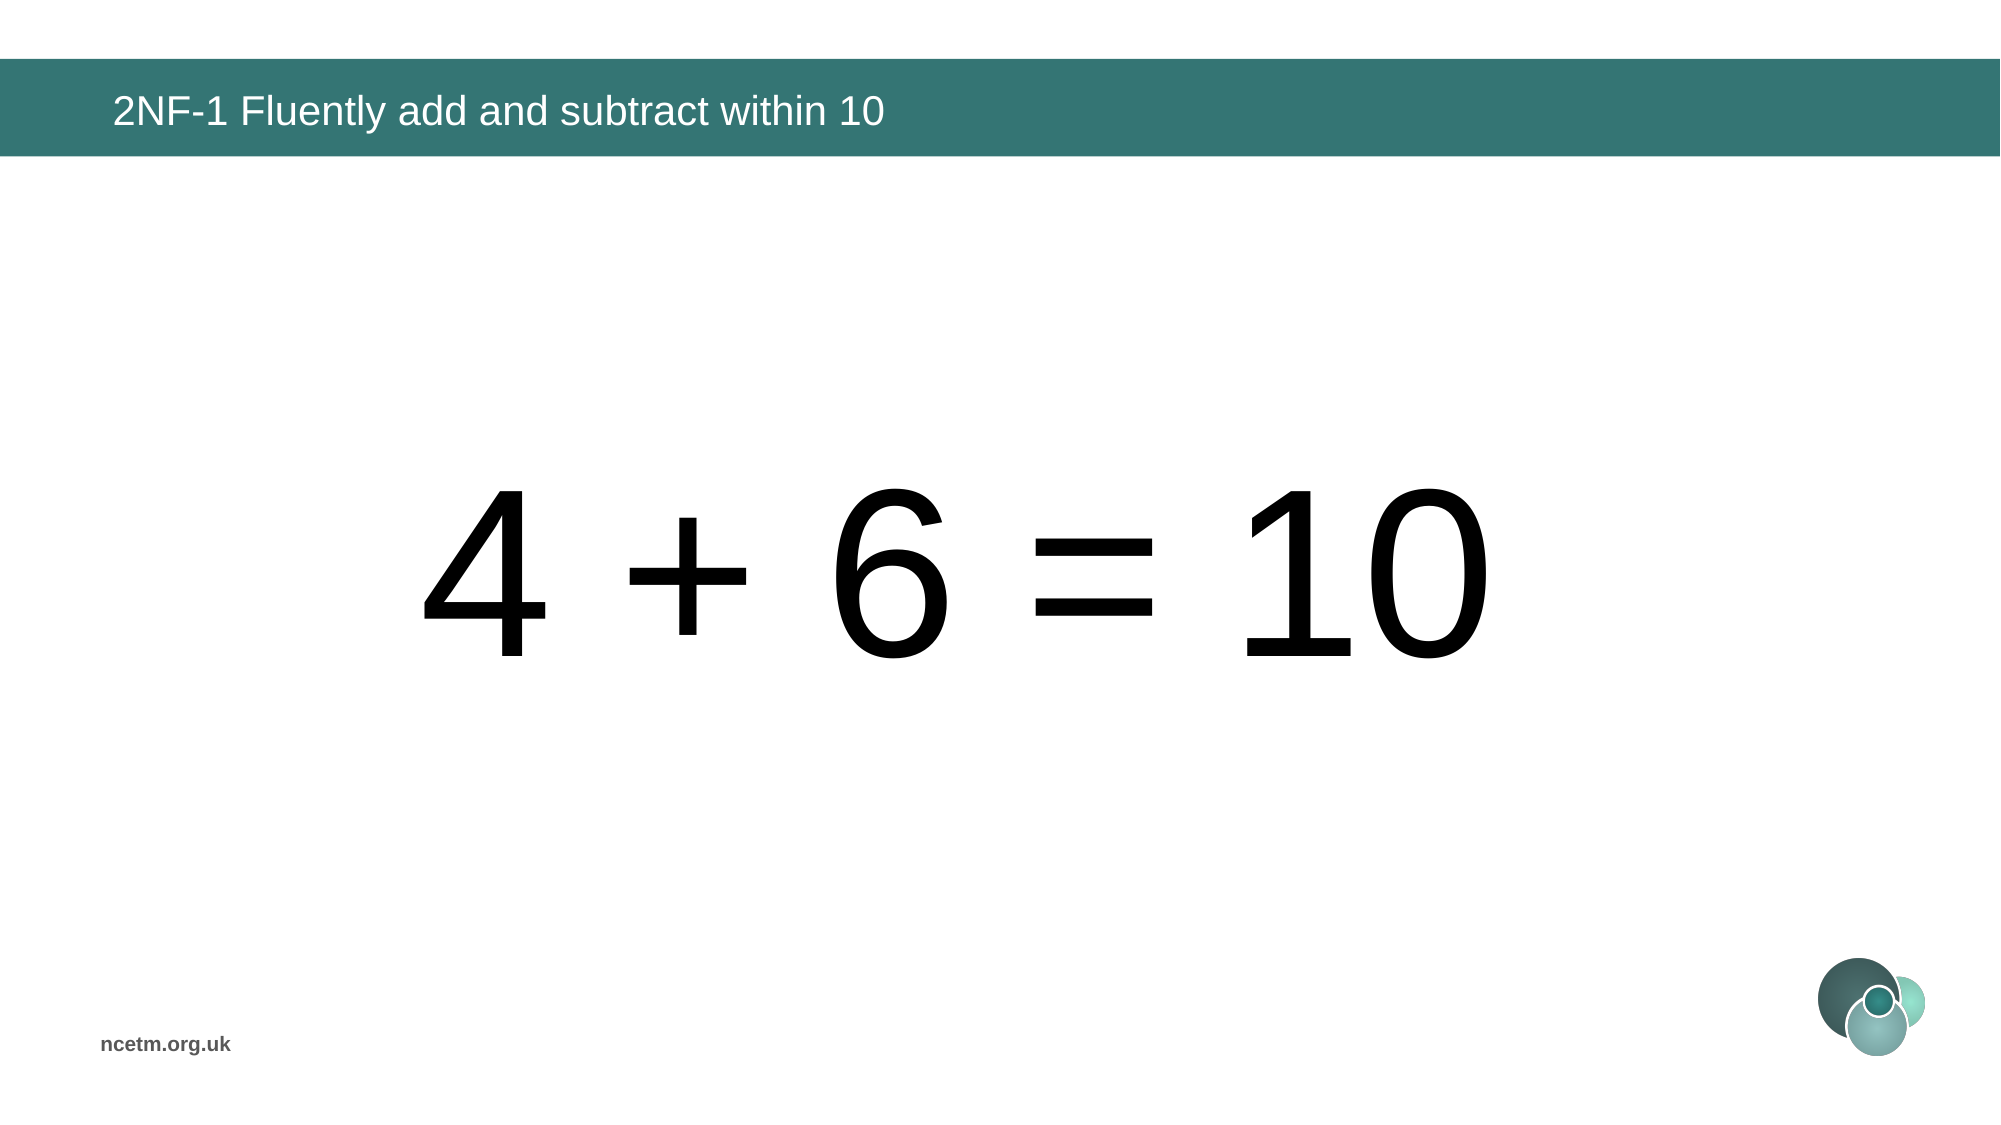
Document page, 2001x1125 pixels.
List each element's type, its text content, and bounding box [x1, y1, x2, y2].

text_box 10 [1214, 409, 1511, 712]
picture [1818, 958, 1925, 1056]
title 2NF-1 Fluently add and subtract within 10 [97, 76, 1945, 147]
text_box 4 + 6 = [404, 409, 1214, 712]
